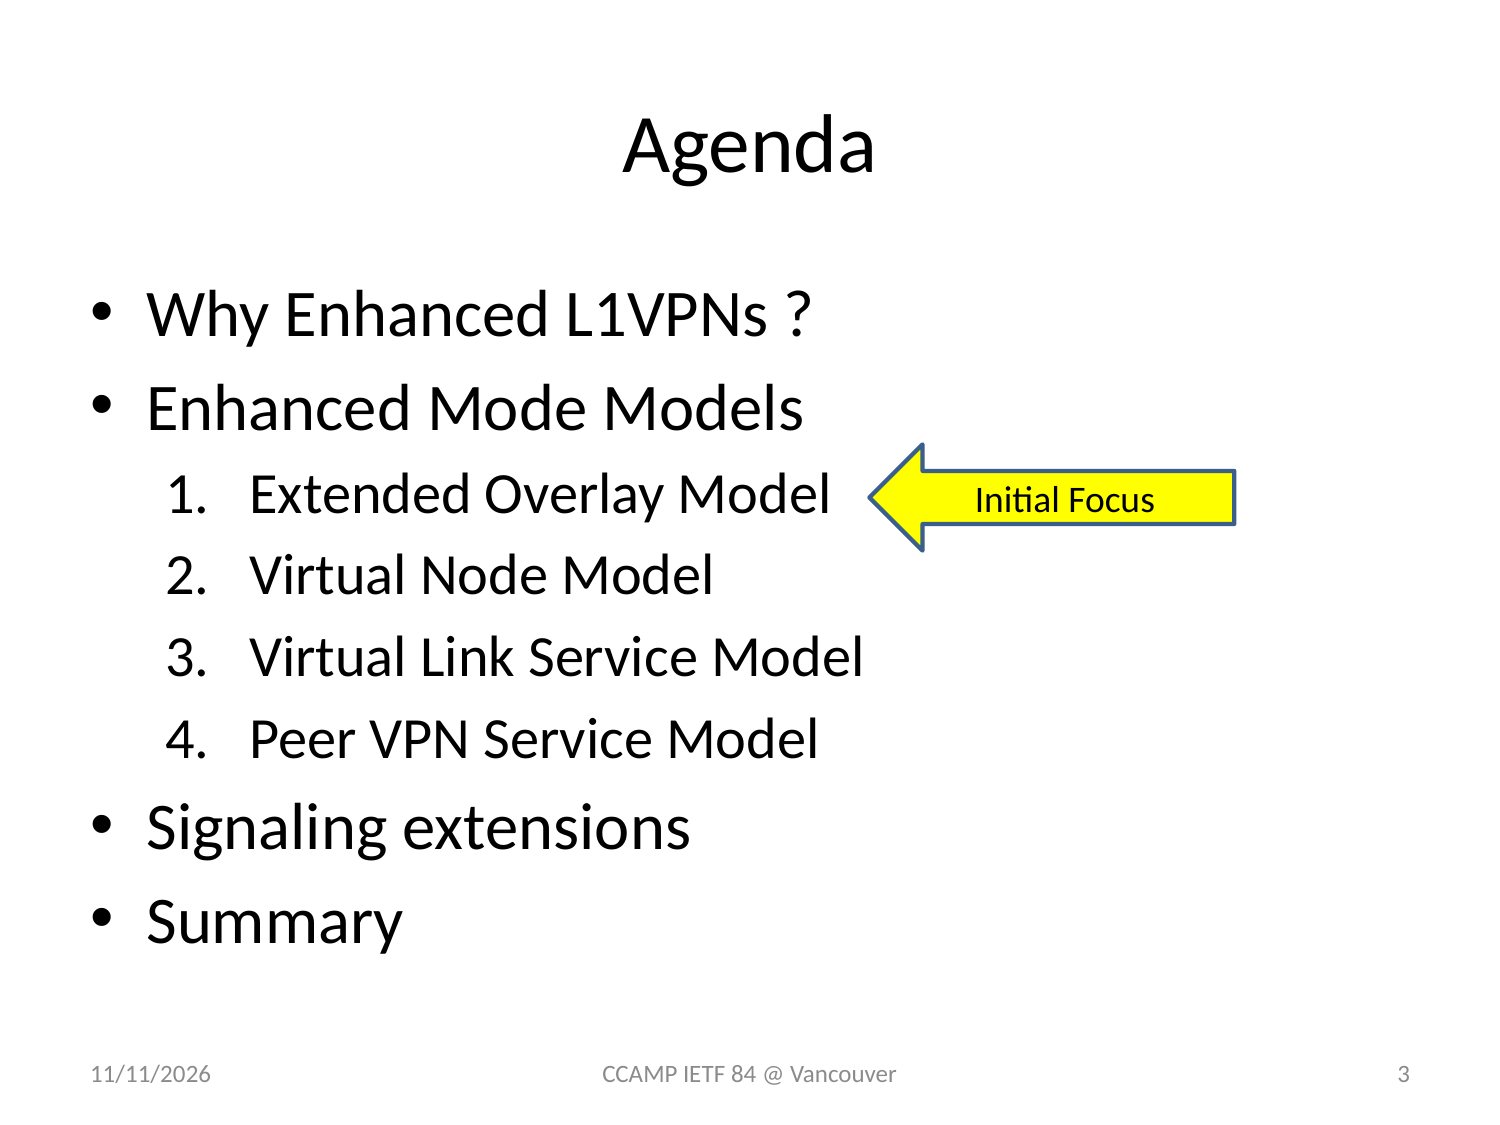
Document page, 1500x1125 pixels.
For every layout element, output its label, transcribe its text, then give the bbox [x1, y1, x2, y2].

footer CCAMP IETF 84 @ Vancouver [512, 1042, 988, 1103]
title Agenda [75, 45, 1425, 233]
list Why Enhanced L1VPNs ? Enhanced Mode Models Extended Overlay Model Virtual Node Model Virtual Link Service Model Peer VPN Service Model Signaling extensions Summary [75, 262, 1425, 1005]
slide_number 3 [1074, 1042, 1425, 1103]
text_box Initial Focus [867, 442, 1237, 553]
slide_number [75, 1042, 425, 1103]
